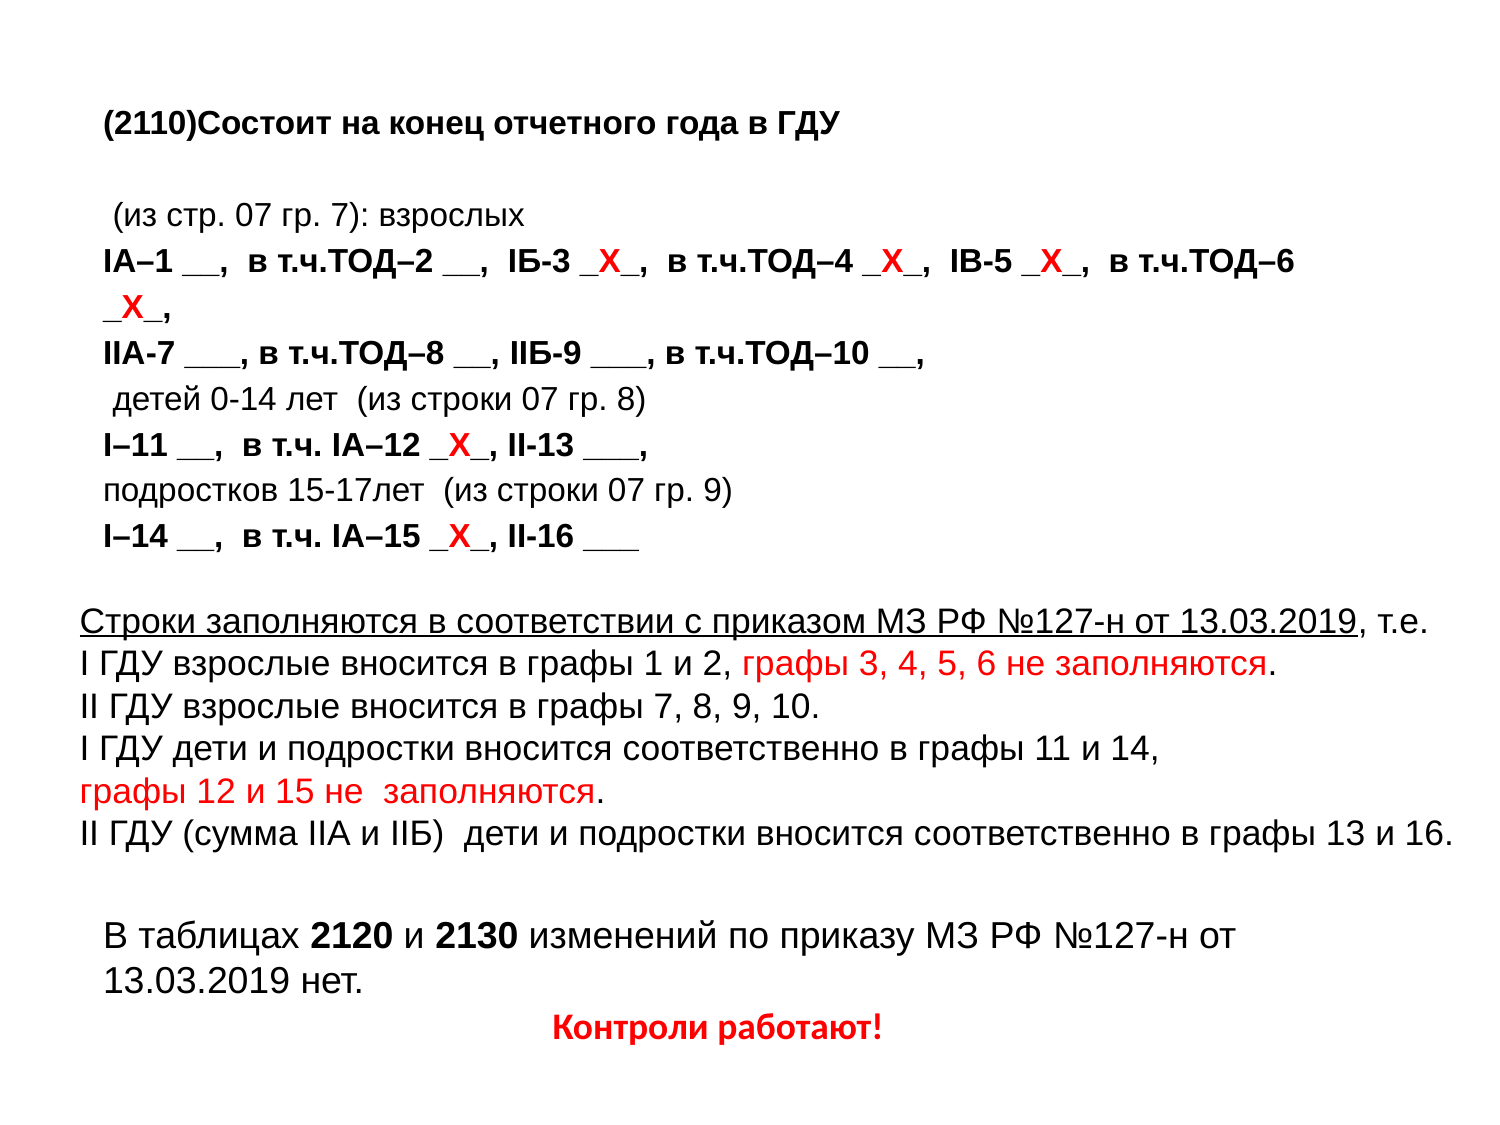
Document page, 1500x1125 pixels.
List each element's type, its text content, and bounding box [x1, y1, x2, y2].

text_box Контроли работают! [481, 994, 955, 1055]
text_box Строки заполняются в соответствии с приказом МЗ РФ №127-н от 13.03.2019, т.е. I ГДУ взрослые вносится в графы 1 и 2, графы 3, 4, 5, 6 не заполняются. II ГДУ взрослые вносится в графы 7, 8, 9, 10. I ГДУ дети и подростки вносится соответственно в графы 11 и 14, графы 12 и 15 не заполняются. II ГДУ (сумма IIА и IIБ) дети и подростки вносится соответственно в графы 13 и 16. [64, 590, 1471, 861]
text_box Состоит на конец отчетного года в ГДУ (из стр. 07 гр. 7): взрослых IA–1 __, в т.ч.ТОД–2 __, IБ-3 _Х_, в т.ч.ТОД–4 _Х_, IВ-5 _Х_, в т.ч.ТОД–6 _Х_, IIA-7 ___, в т.ч.ТОД–8 __, IIБ-9 ___, в т.ч.ТОД–10 __, детей 0-14 лет (из строки 07 гр. 8) I–11 __, в т.ч. IA–12 _Х_, II-13 ___, подростков 15-17лет (из строки 07 гр. 9) I–14 __, в т.ч. IA–15 _Х_, II-16 ___ [88, 88, 1388, 516]
text_box В таблицах 2120 и 2130 изменений по приказу МЗ РФ №127-н от 13.03.2019 нет. [88, 903, 1412, 1009]
